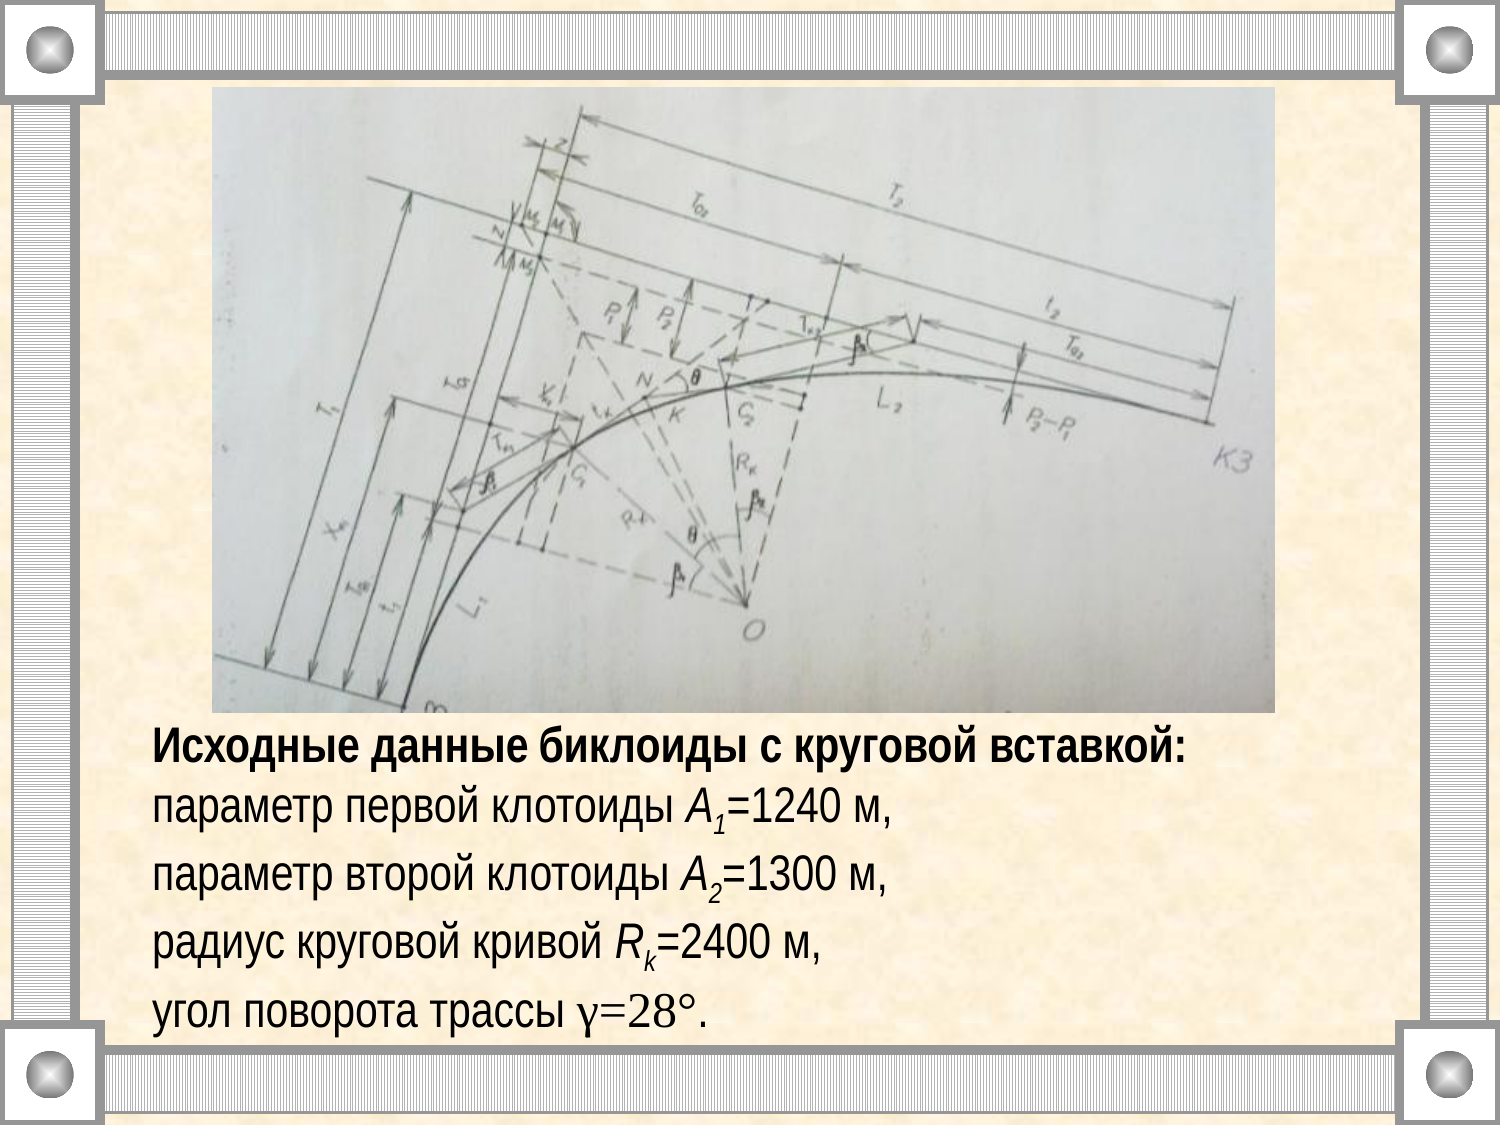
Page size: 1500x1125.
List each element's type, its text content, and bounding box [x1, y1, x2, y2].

picture [105, 1114, 1395, 1125]
text_box Исходные данные биклоиды с круговой вставкой: параметр первой клотоиды А1=1240 м, параметр второй клотоиды А2=1300 м, радиус круговой кривой Rk=2400 м, угол поворота трассы γ=28°. [137, 705, 1350, 1045]
picture [0, 105, 11, 1020]
picture [1489, 105, 1500, 1020]
picture [80, 80, 1420, 1045]
picture [105, 0, 1395, 11]
